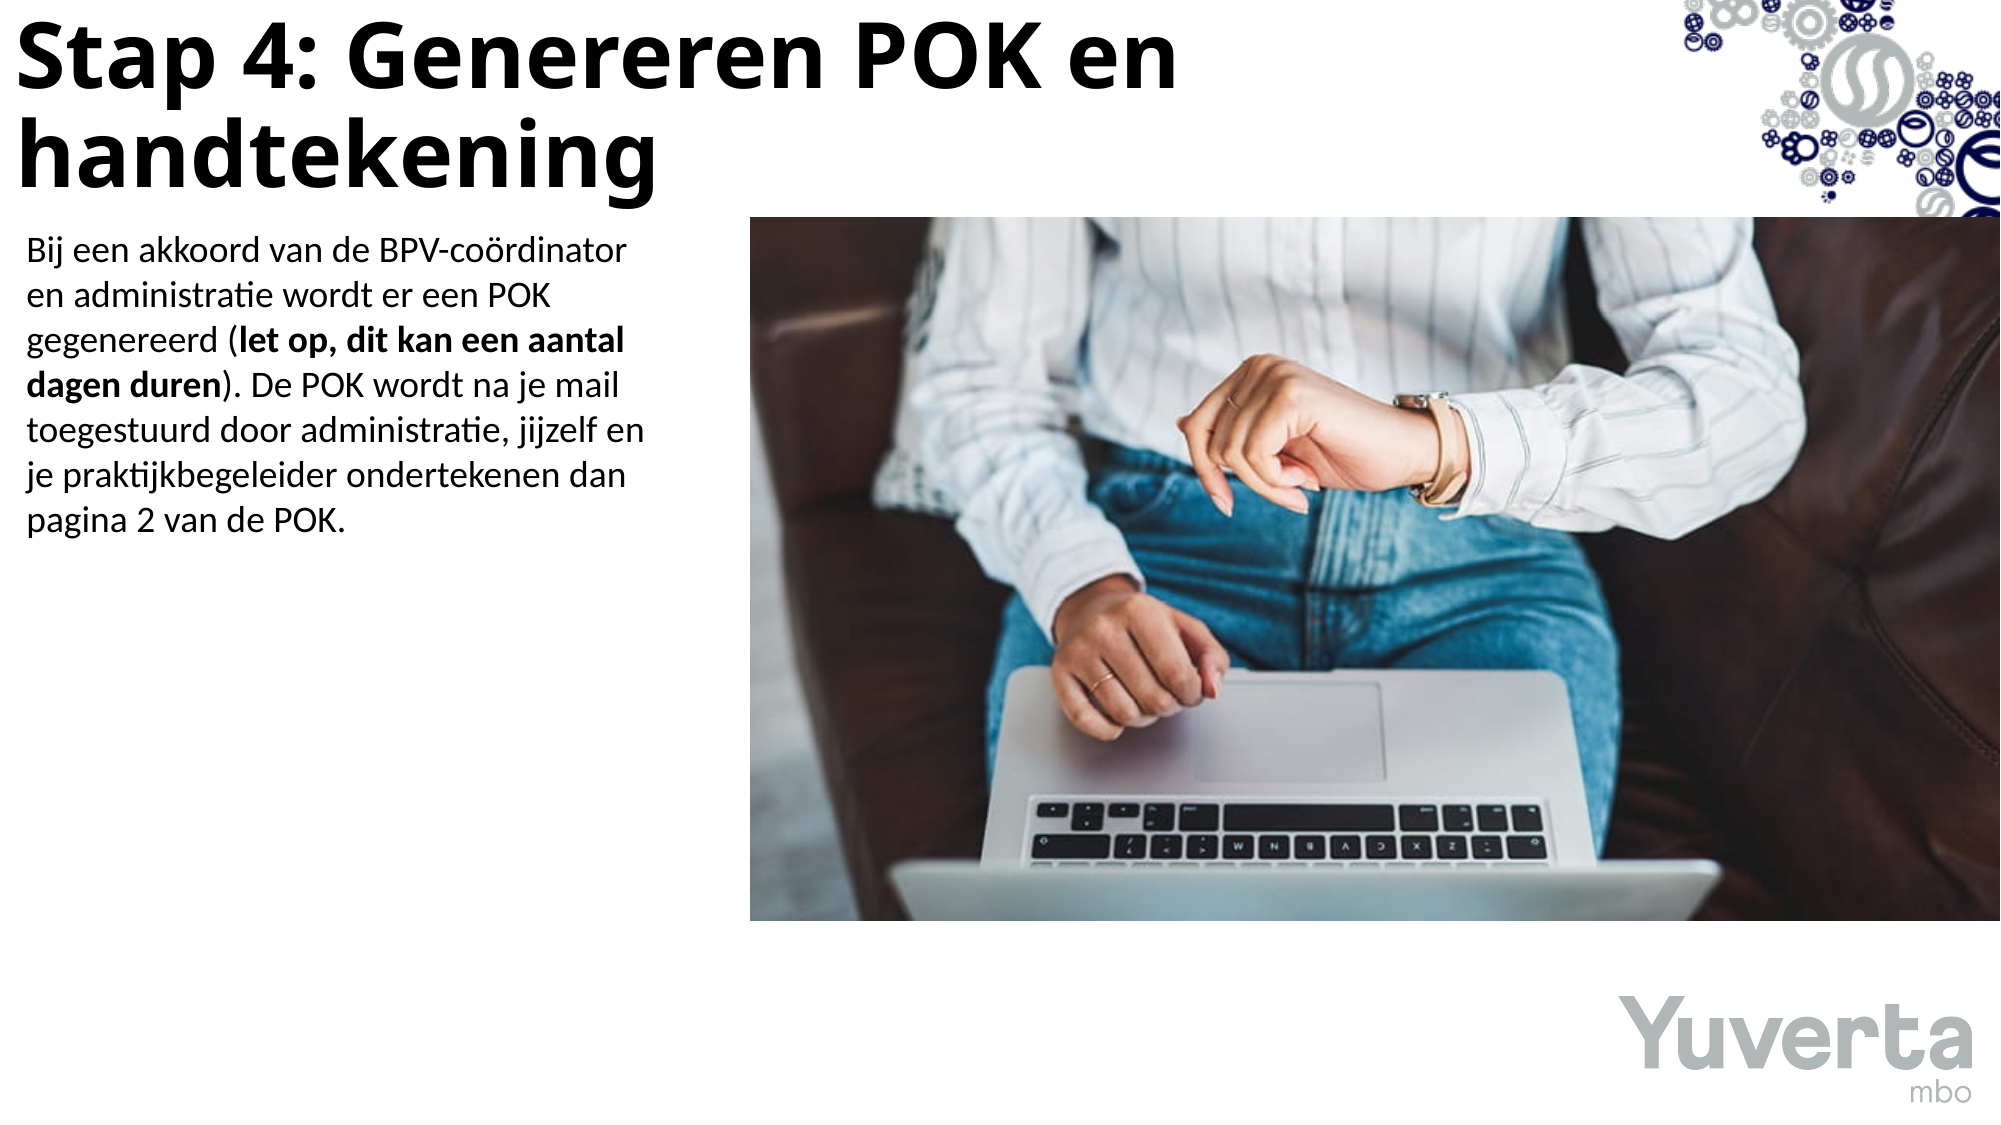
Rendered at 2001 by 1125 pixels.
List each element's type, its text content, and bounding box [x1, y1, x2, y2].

title Stap 4: Genereren POK en handtekening [0, 0, 1725, 218]
text_box Bij een akkoord van de BPV-coördinator en administratie wordt er een POK gegenereerd (let op, dit kan een aantal dagen duren). De POK wordt na je mail toegestuurd door administratie, jijzelf en je praktijkbegeleider ondertekenen dan pagina 2 van de POK. [11, 217, 690, 683]
picture [0, 0, 2000, 1125]
